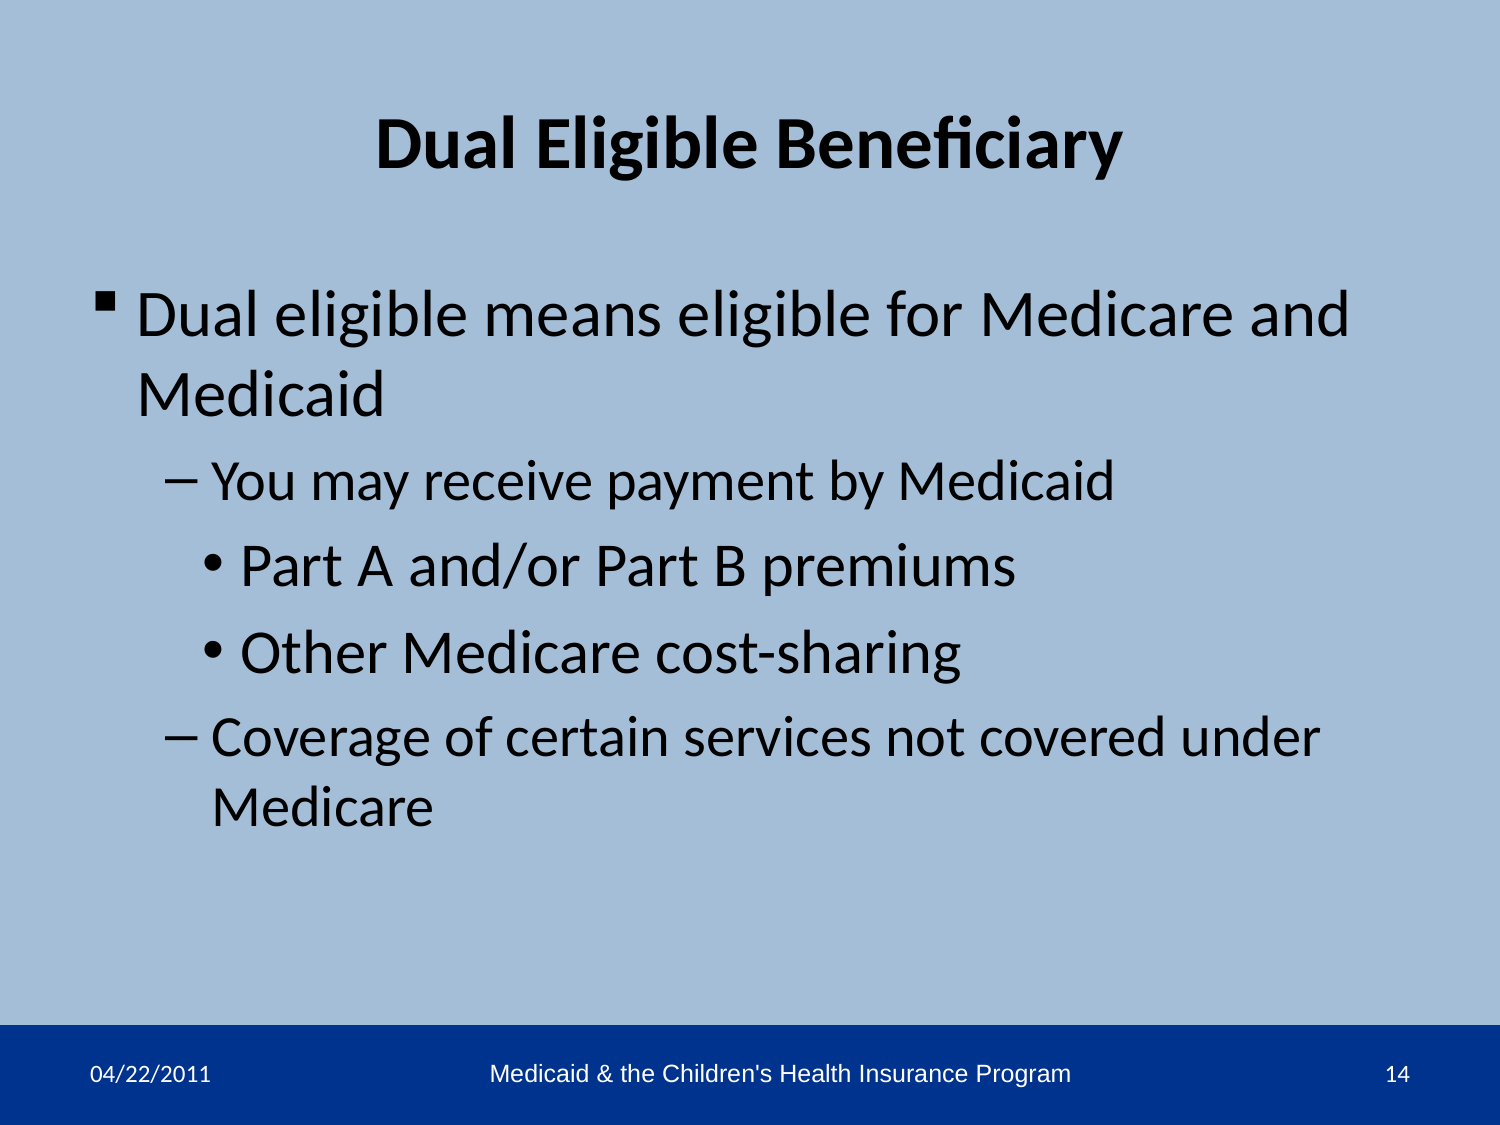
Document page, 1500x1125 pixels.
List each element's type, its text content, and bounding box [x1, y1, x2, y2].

footer Medicaid & the Children's Health Insurance Program [287, 1042, 1275, 1103]
list Dual eligible means eligible for Medicare and Medicaid You may receive payment by Medicaid Part A and/or Part B premiums Other Medicare cost-sharing Coverage of certain services not covered under Medicare [74, 262, 1426, 1006]
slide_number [75, 1042, 287, 1103]
slide_number 14 [1275, 1042, 1425, 1103]
title Dual Eligible Beneficiary [74, 44, 1426, 233]
